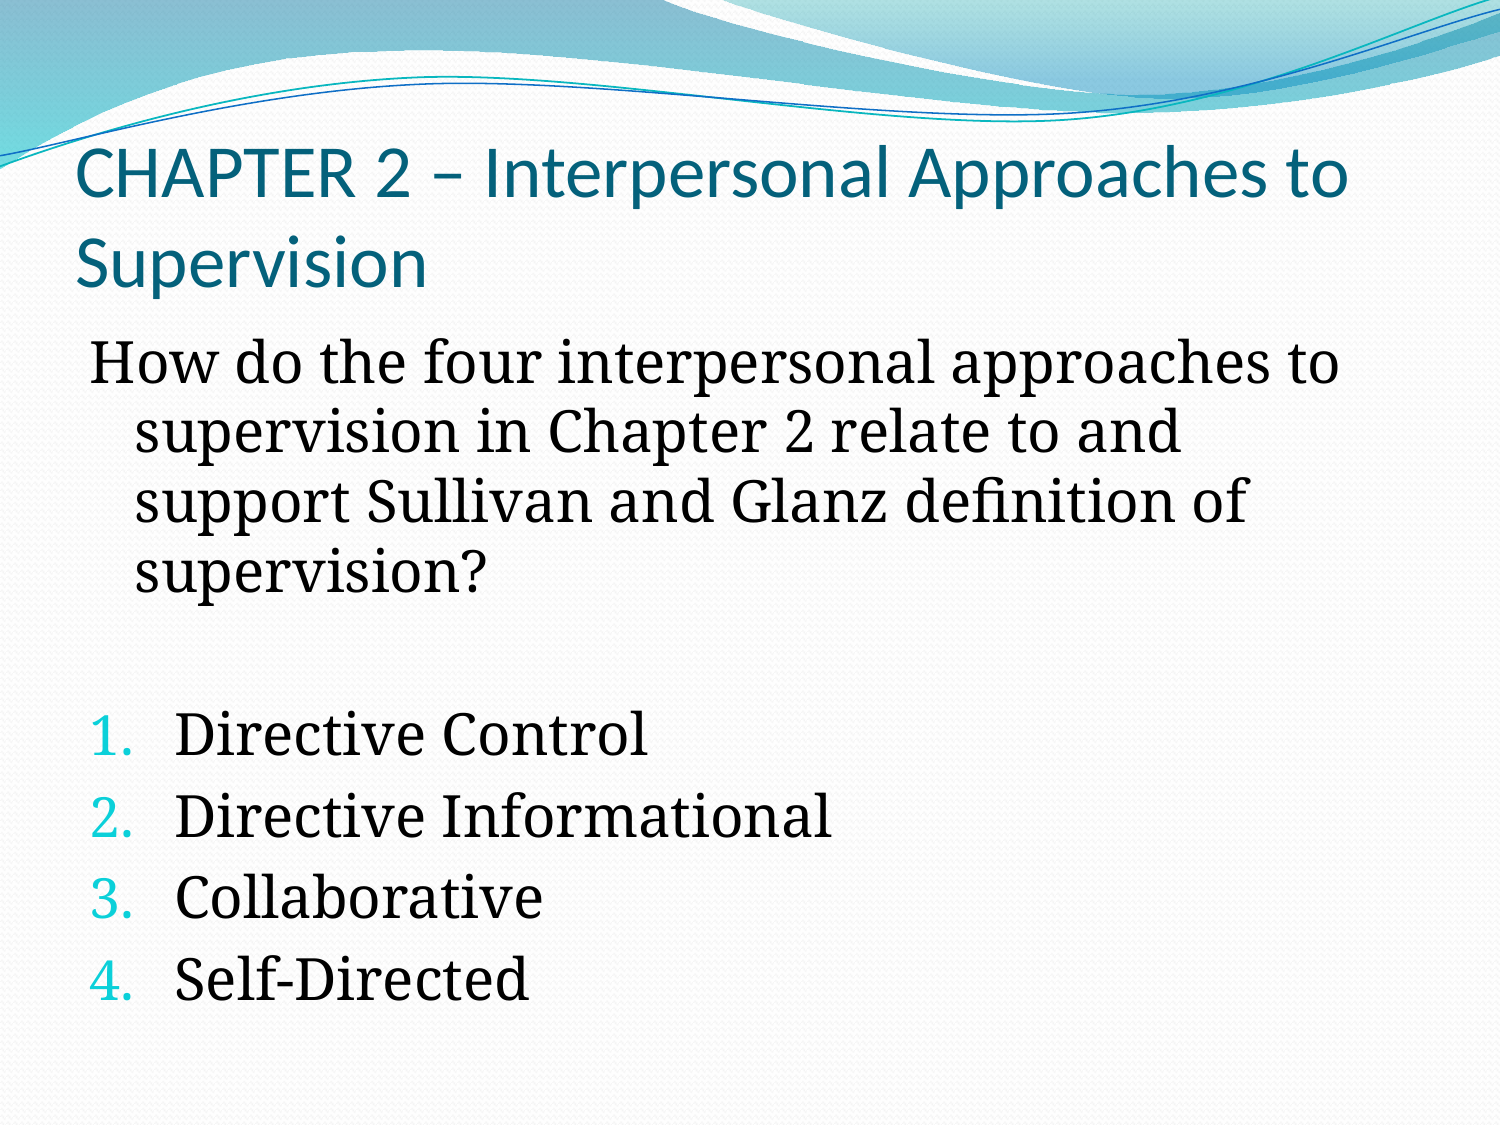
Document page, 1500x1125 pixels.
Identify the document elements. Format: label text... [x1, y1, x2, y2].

list How do the four interpersonal approaches to supervision in Chapter 2 relate to and support Sullivan and Glanz definition of supervision? Directive Control Directive Informational Collaborative Self-Directed [75, 317, 1425, 1038]
title CHAPTER 2 – Interpersonal Approaches to Supervision [75, 115, 1425, 303]
